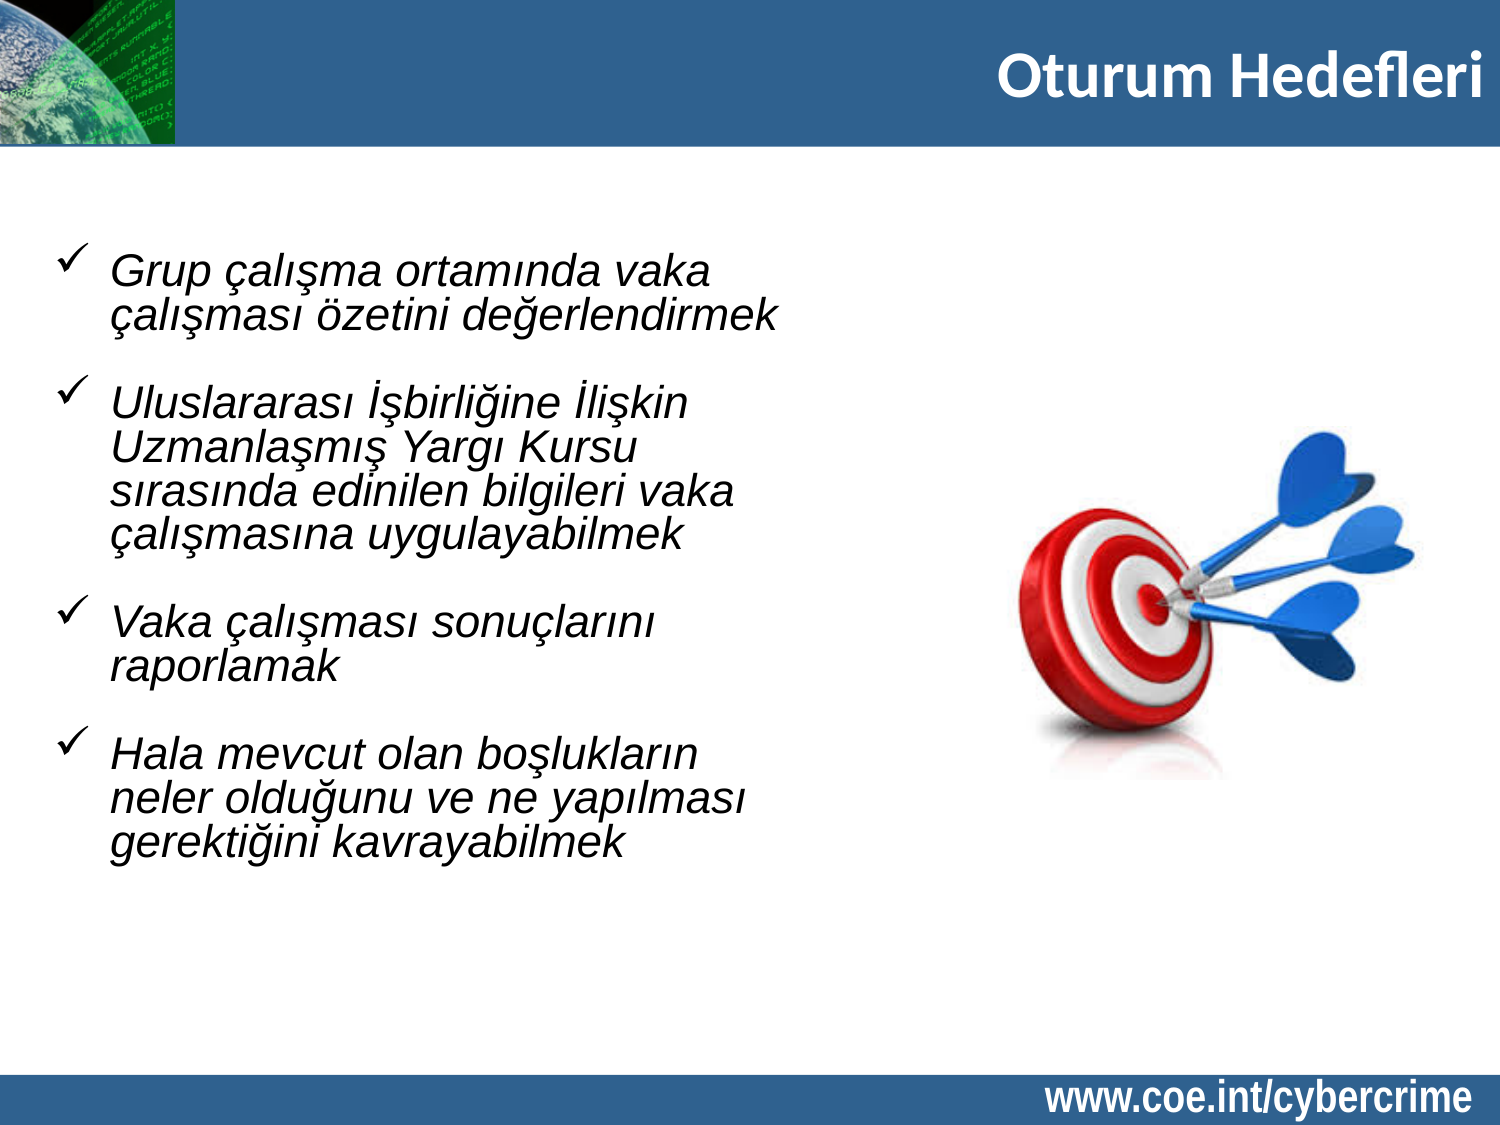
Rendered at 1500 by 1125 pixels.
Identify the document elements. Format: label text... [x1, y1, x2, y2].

picture [978, 426, 1441, 780]
text_box www.coe.int/cybercrime [1030, 1059, 1500, 1125]
picture [0, 0, 175, 144]
text_box Grup çalışma ortamında vaka çalışması özetini değerlendirmek Uluslararası İşbirliğine İlişkin Uzmanlaşmış Yargı Kursu sırasında edinilen bilgileri vaka çalışmasına uygulayabilmek Vaka çalışması sonuçlarını raporlamak Hala mevcut olan boşlukların neler olduğunu ve ne yapılması gerektiğini kavrayabilmek [39, 243, 807, 874]
text_box Oturum Hedefleri [177, 0, 1500, 149]
text_box [0, 1073, 1030, 1125]
